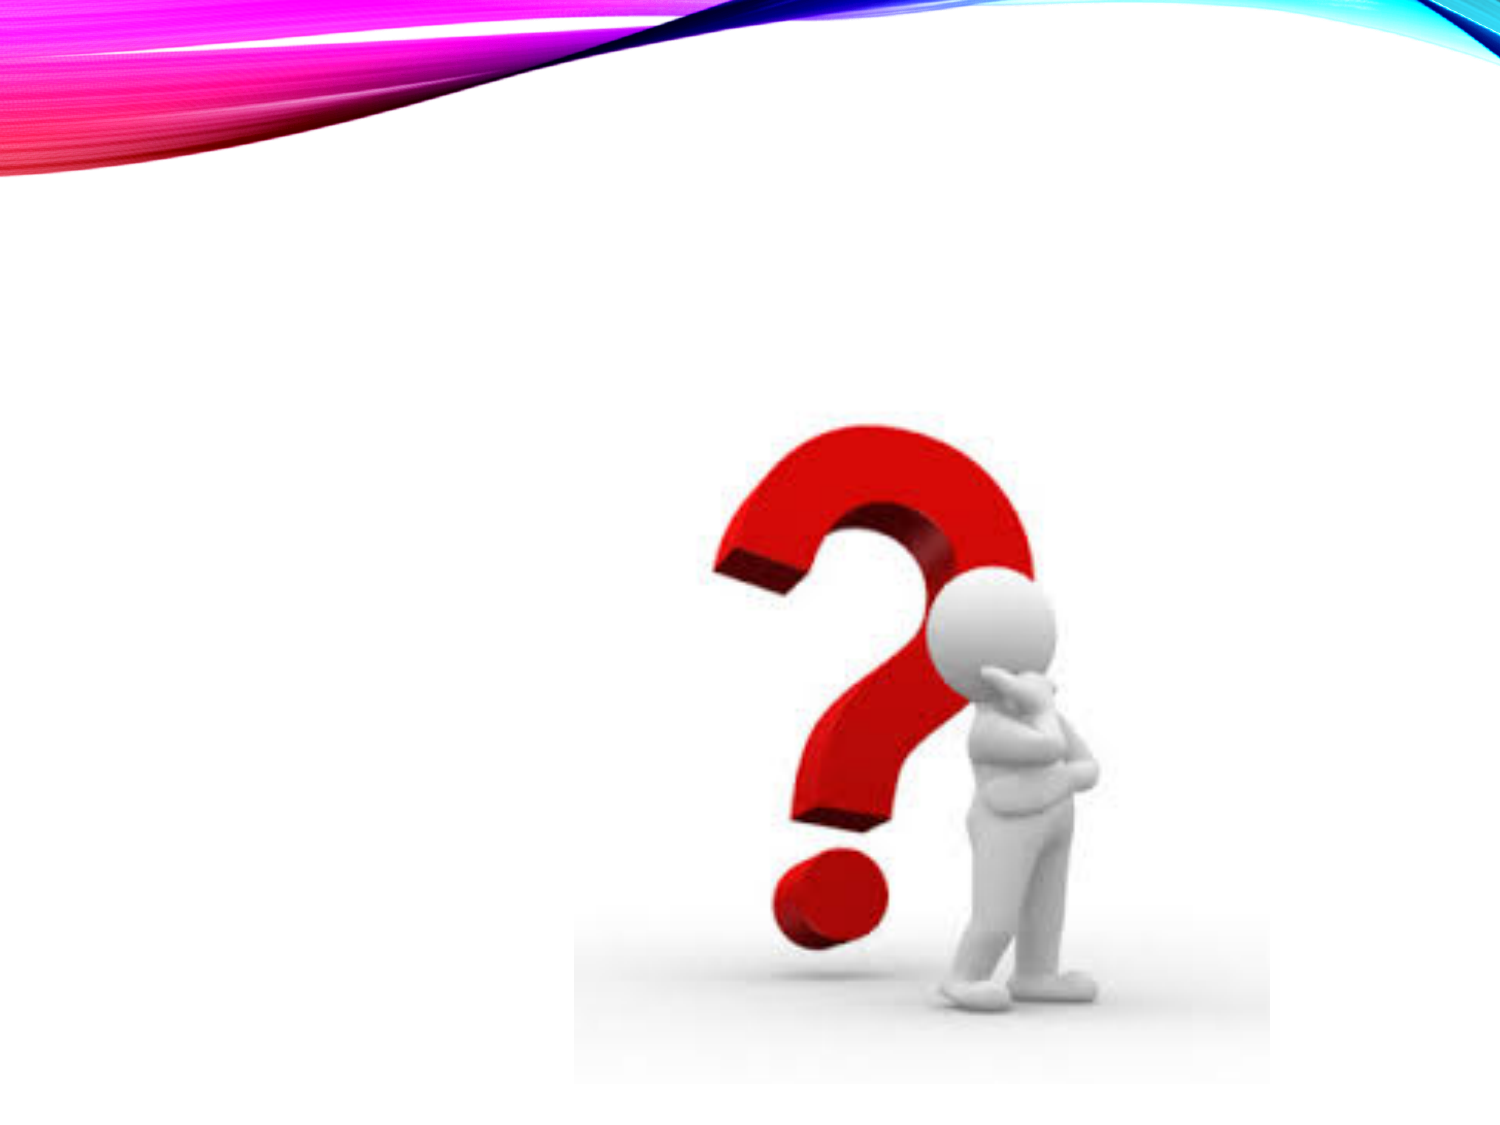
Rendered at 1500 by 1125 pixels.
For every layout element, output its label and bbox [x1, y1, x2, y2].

picture [0, 0, 1500, 178]
picture [573, 387, 1270, 1084]
